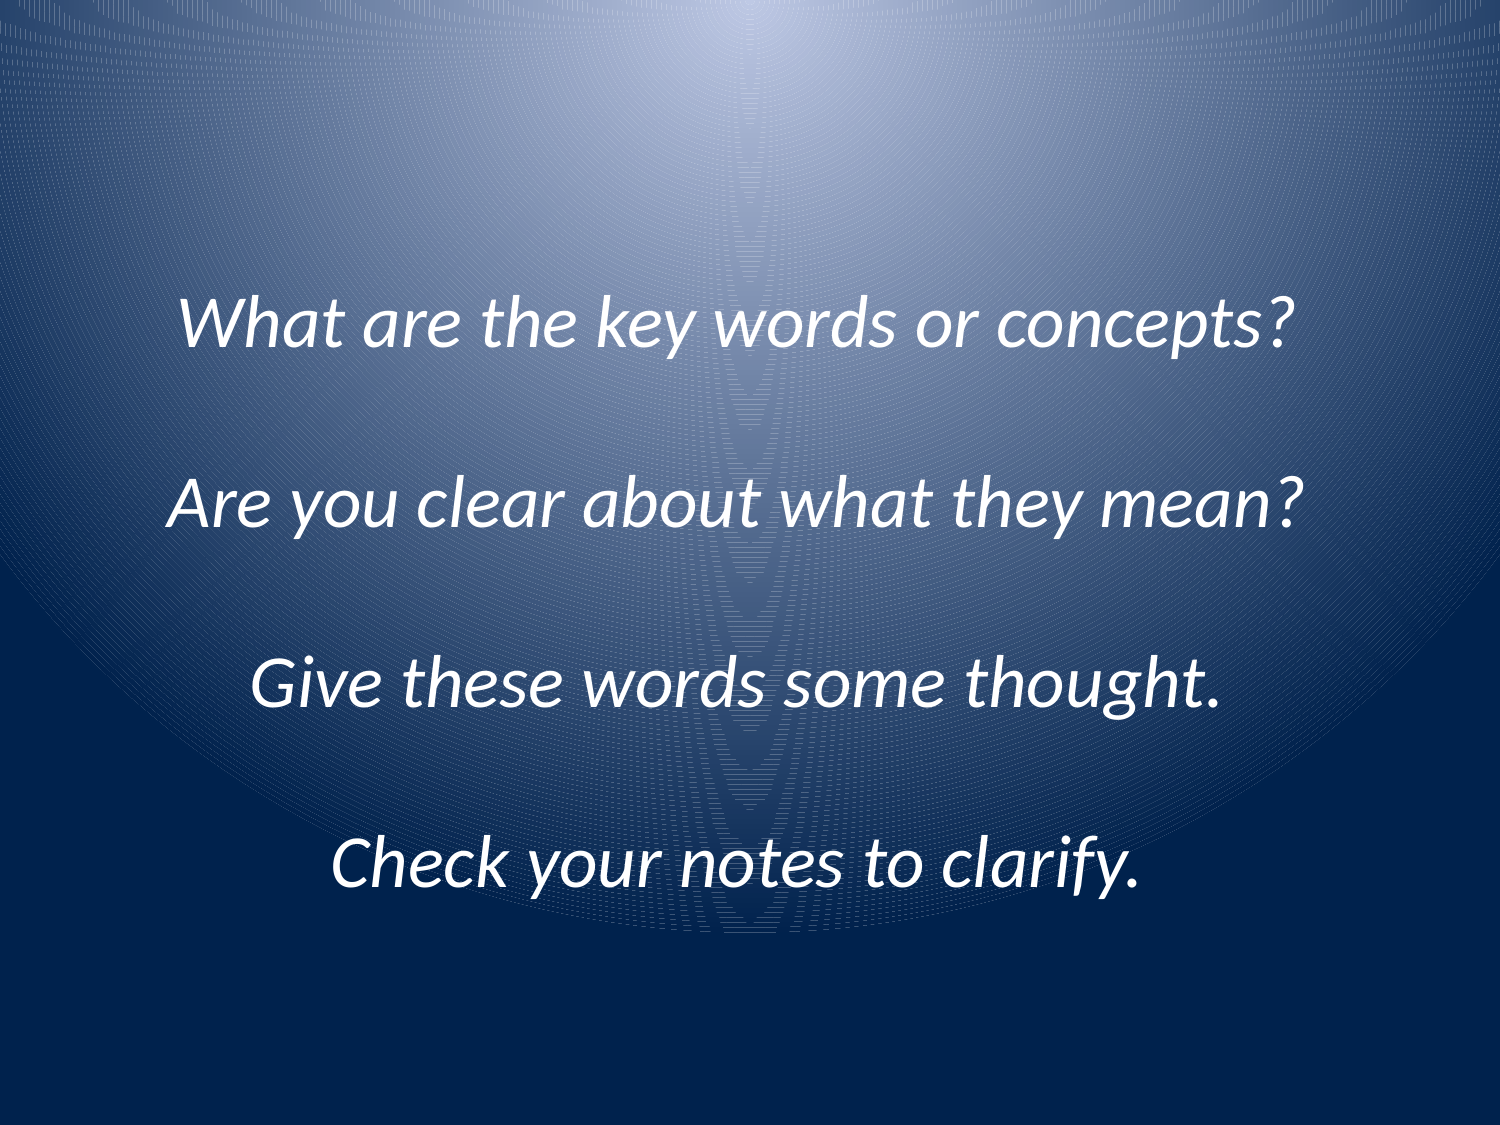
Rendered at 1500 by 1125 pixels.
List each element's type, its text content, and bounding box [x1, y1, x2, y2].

title What are the key words or concepts? Are you clear about what they mean? Give these words some thought. Check your notes to clarify. [62, 149, 1413, 1025]
